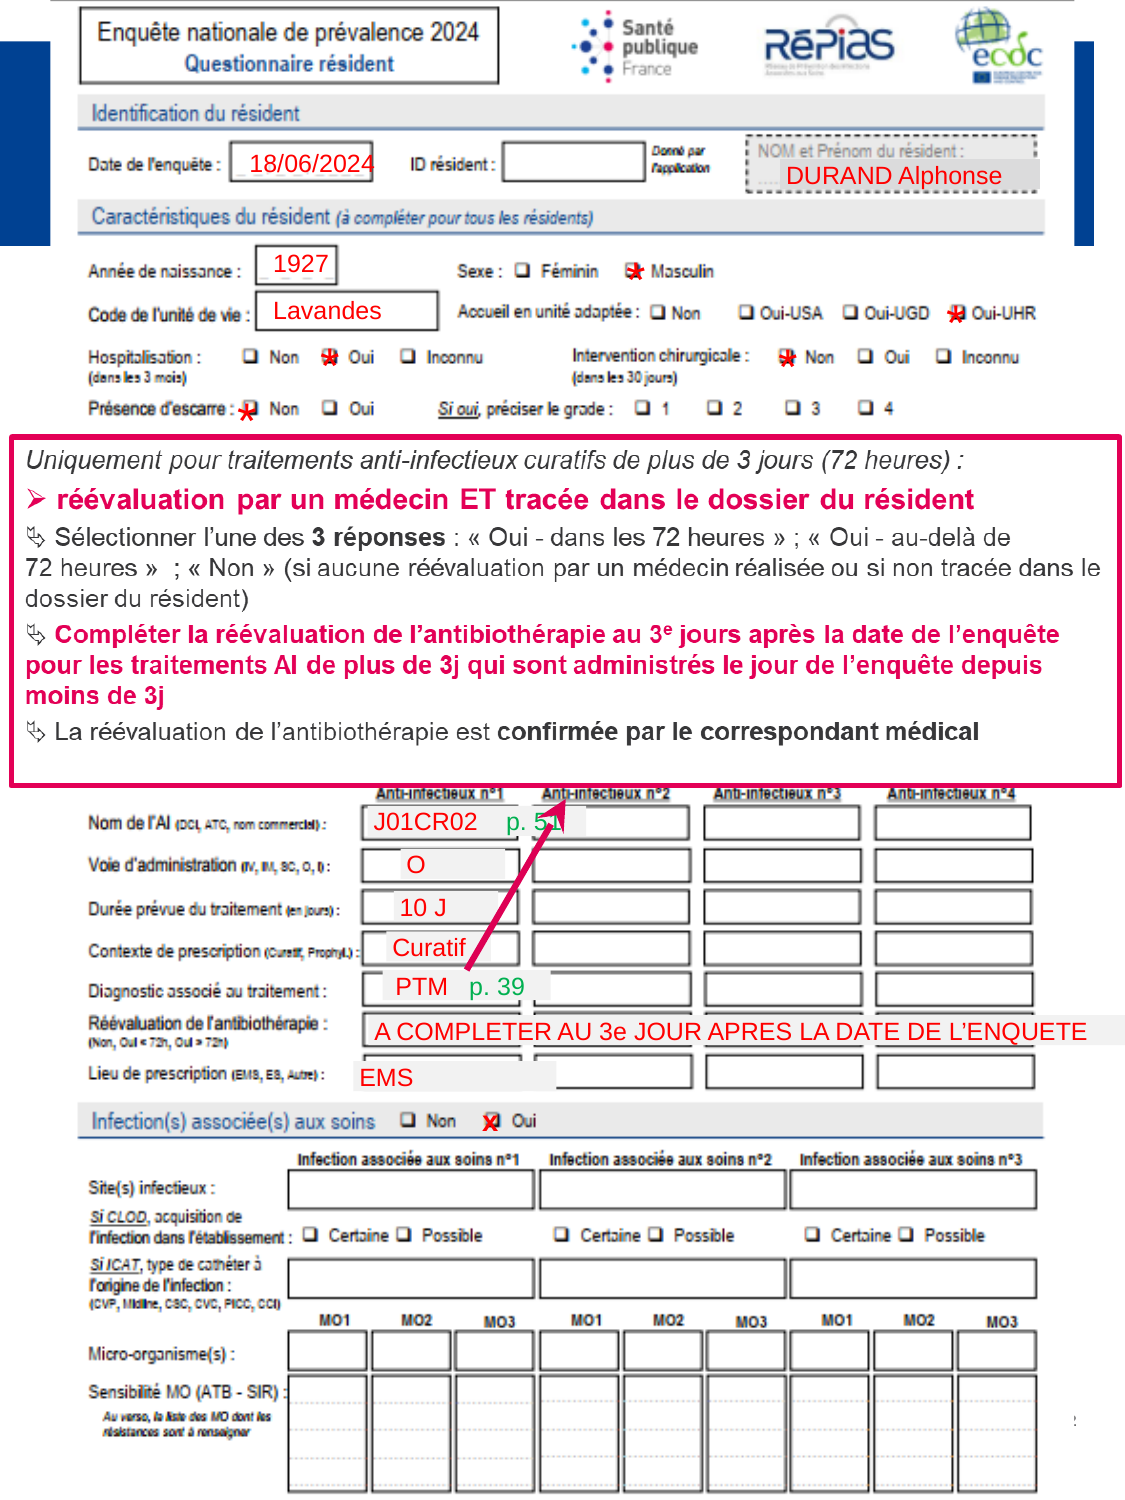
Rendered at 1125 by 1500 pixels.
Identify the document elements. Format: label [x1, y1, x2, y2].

text_box [353, 1014, 1125, 1092]
picture [6, 0, 1124, 1500]
text_box [466, 798, 567, 971]
